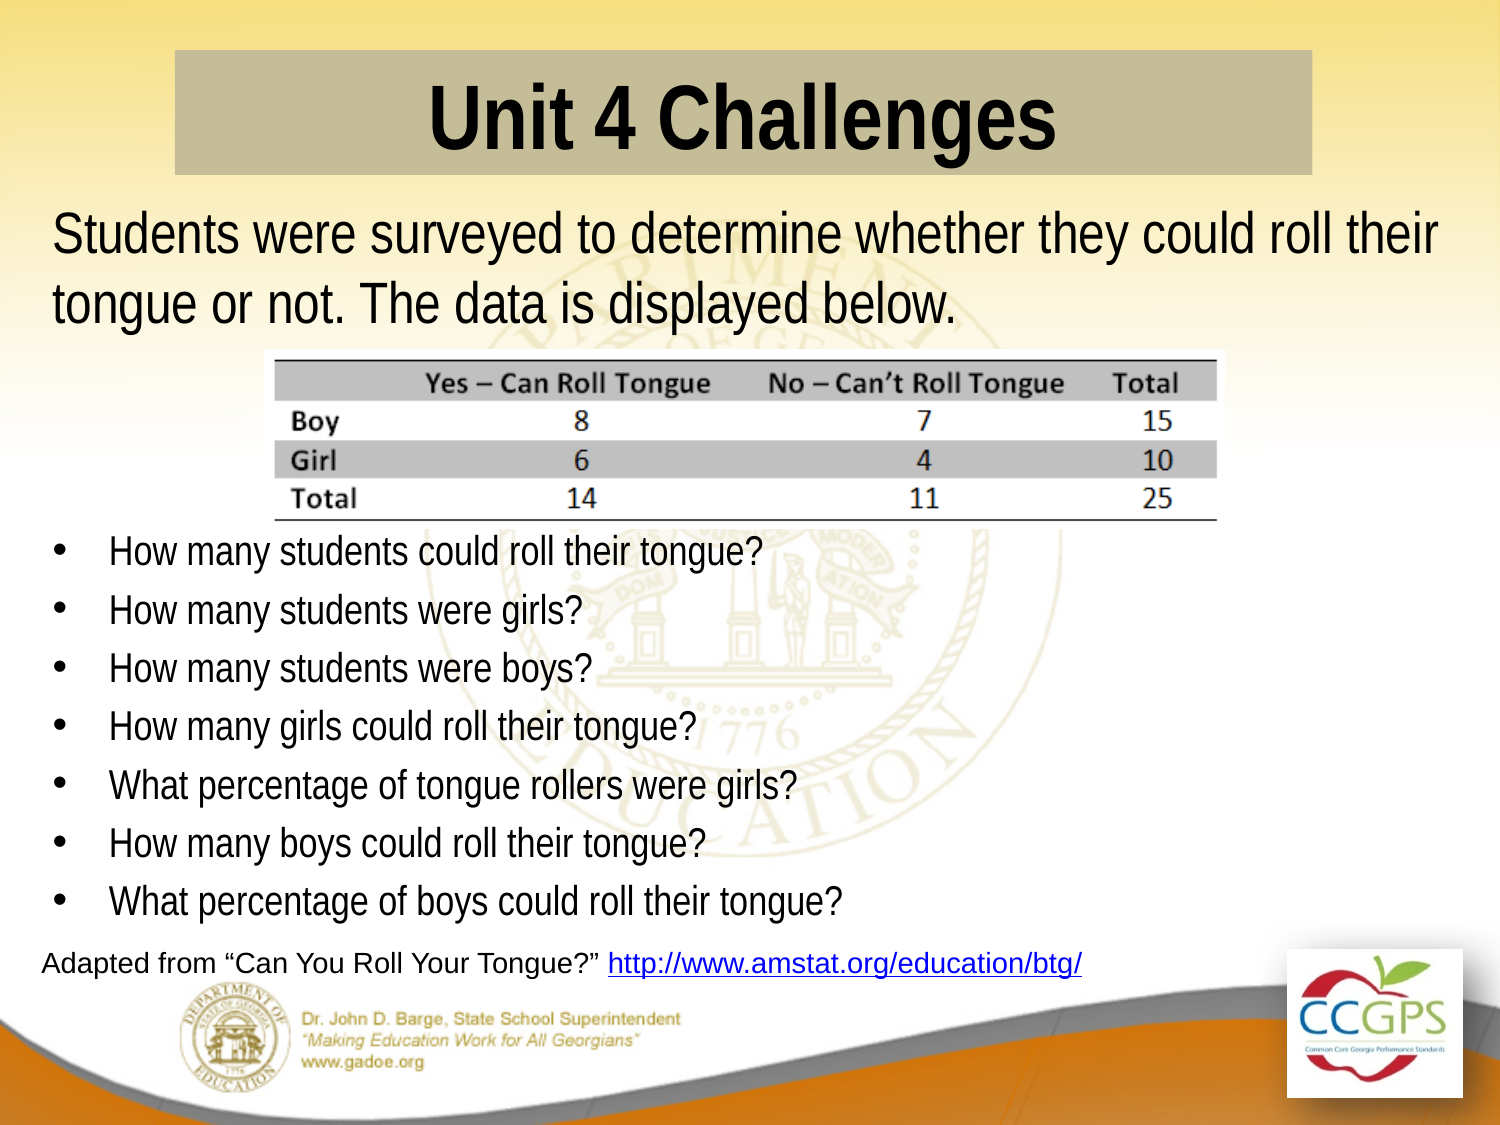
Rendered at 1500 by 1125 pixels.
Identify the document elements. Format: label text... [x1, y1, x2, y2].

text_box Adapted from “Can You Roll Your Tongue?” http://www.amstat.org/education/btg/ [26, 937, 1098, 988]
picture [0, 0, 1500, 1125]
title Unit 4 Challenges [174, 49, 1313, 176]
list Students were surveyed to determine whether they could roll their tongue or not. The data is displayed below. How many students could roll their tongue? How many students were girls? How many students were boys? How many girls could roll their tongue? What percentage of tongue rollers were girls? How many boys could roll their tongue? What percentage of boys could roll their tongue? [37, 187, 1463, 951]
